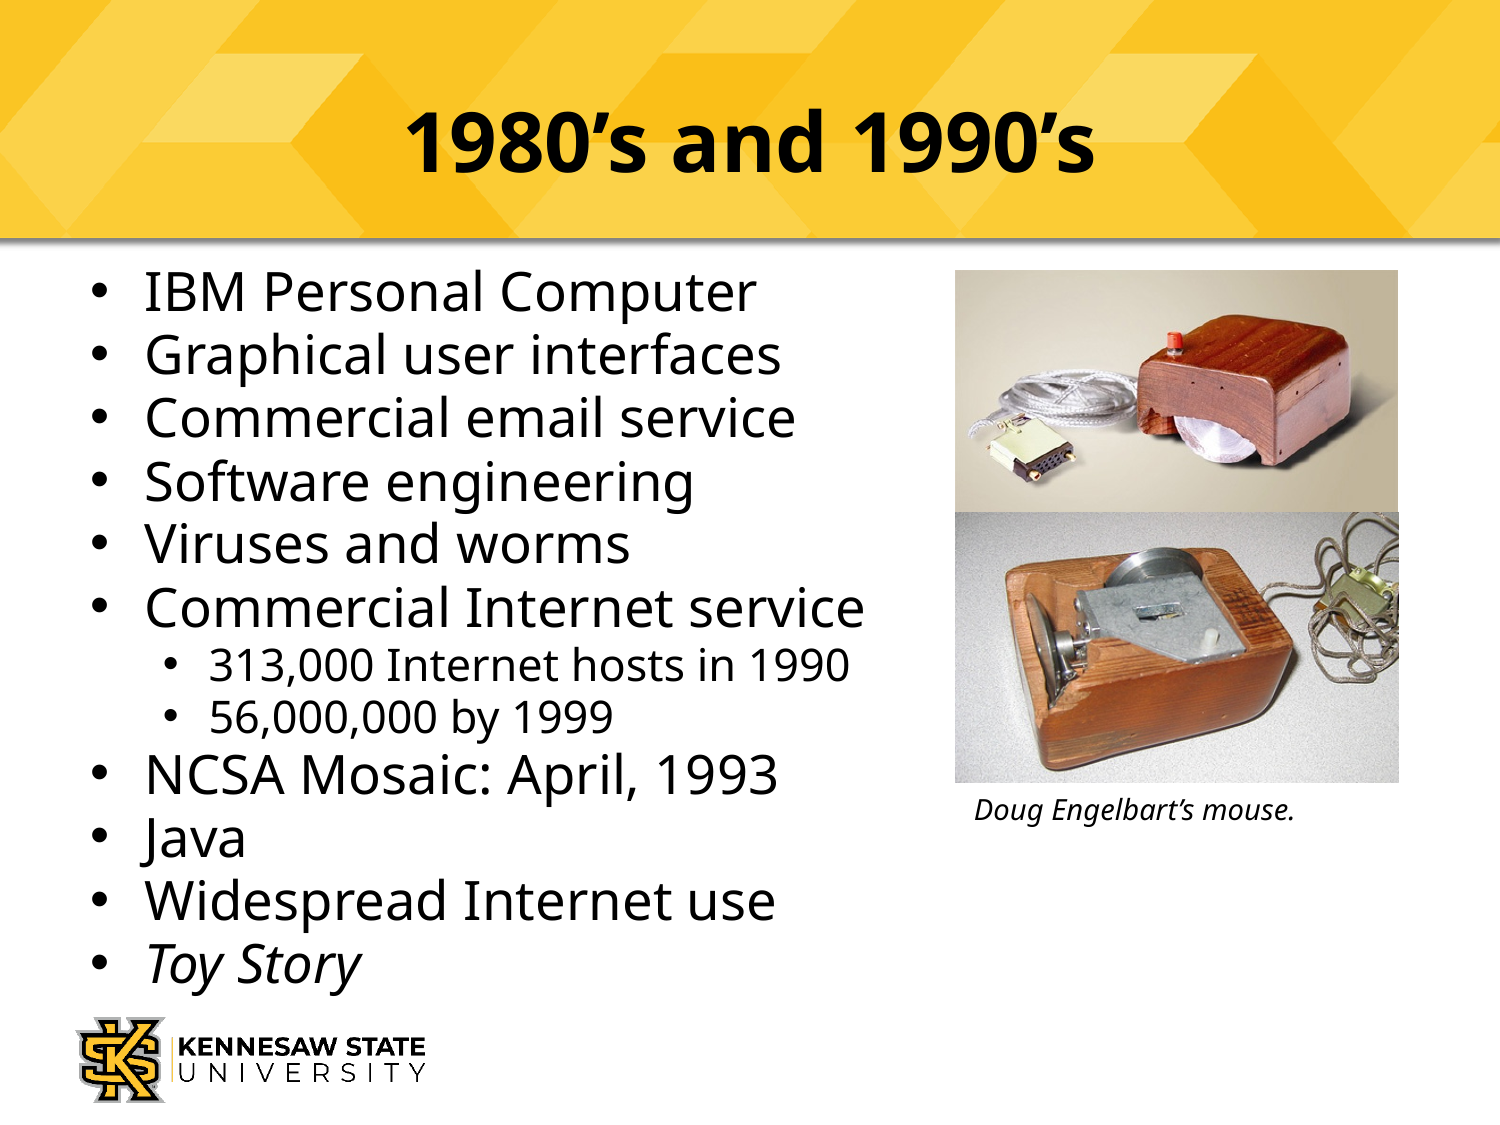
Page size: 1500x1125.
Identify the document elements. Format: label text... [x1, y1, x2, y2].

picture [955, 270, 1399, 783]
picture [75, 1017, 425, 1103]
picture [0, 0, 1500, 251]
title 1980’s and 1990’s [75, 45, 1425, 233]
text_box Doug Engelbart’s mouse. [955, 782, 1415, 836]
list IBM Personal Computer Graphical user interfaces Commercial email service Software engineering Viruses and worms Commercial Internet service 313,000 Internet hosts in 1990 56,000,000 by 1999 NCSA Mosaic: April, 1993 Java Widespread Internet use Toy Story [75, 262, 1425, 1005]
